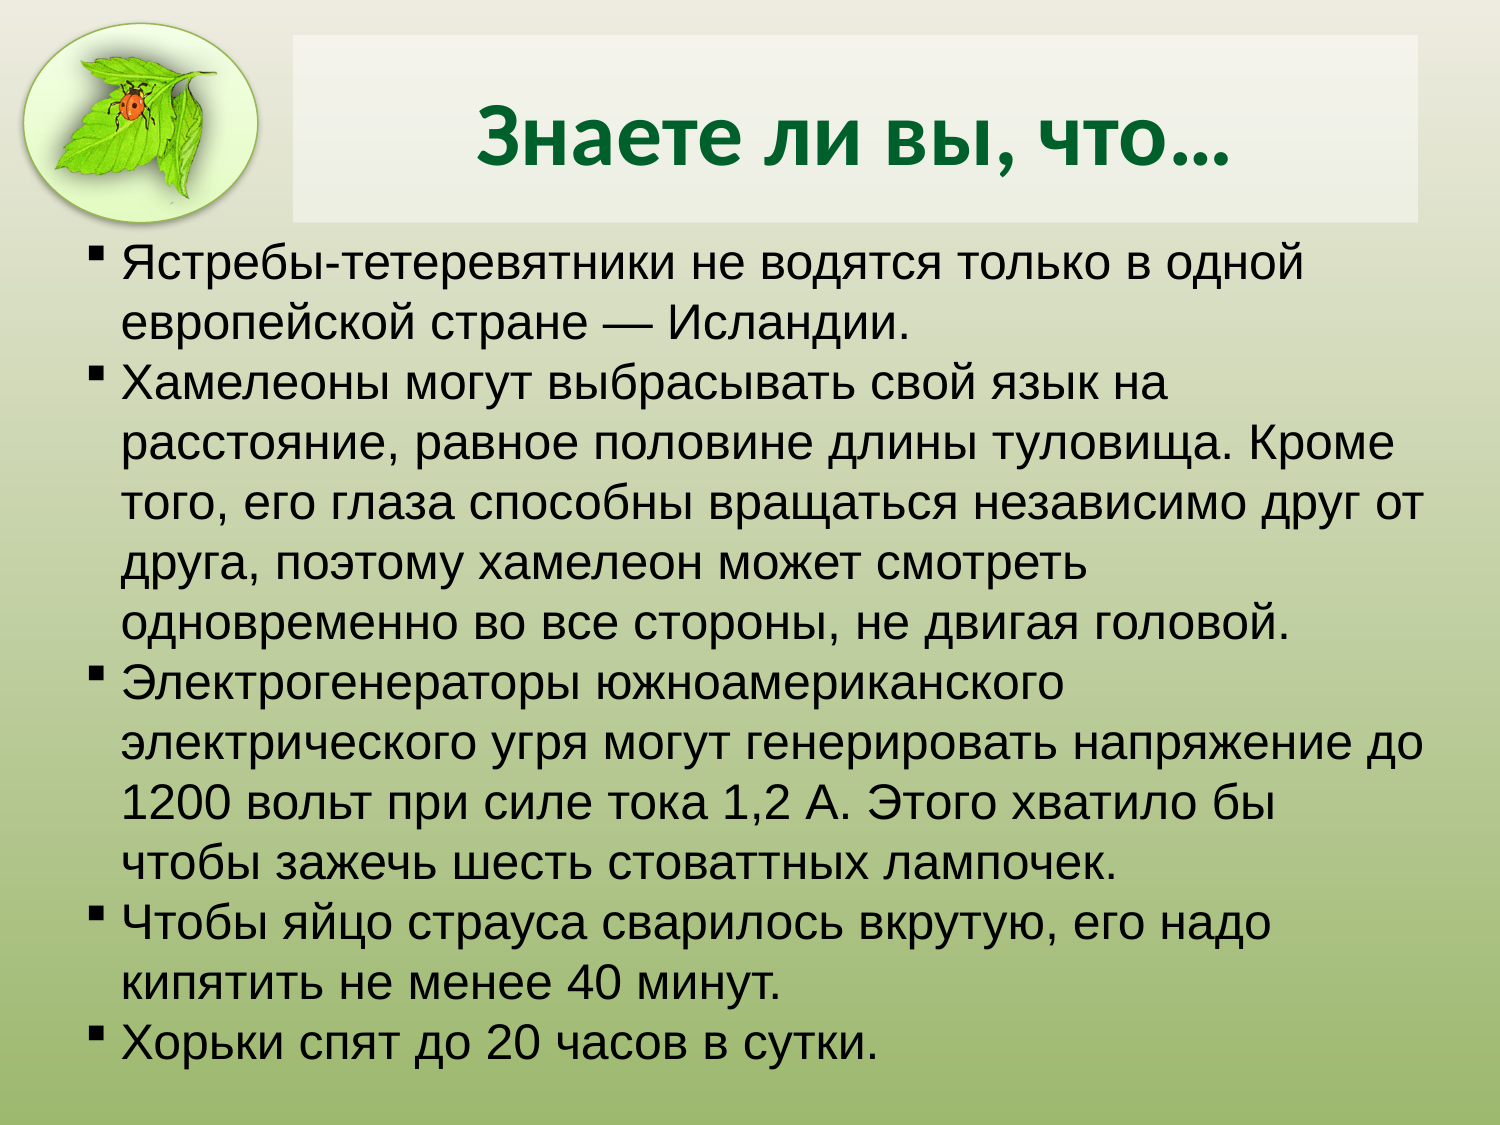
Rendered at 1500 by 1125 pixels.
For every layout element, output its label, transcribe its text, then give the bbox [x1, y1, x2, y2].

title Знаете ли вы, что… [292, 35, 1418, 222]
text_box Ястребы-тетеревятники не водятся только в одной европейской стране — Исландии. Хамелеоны могут выбрасывать свой язык на расстояние, равное половине длины туловища. Кроме того, его глаза способны вращаться независимо друг от друга, поэтому хамелеон может смотреть одновременно во все стороны, не двигая головой. Электрогенераторы южноамериканского электрического угря могут генерировать напряжение до 1200 вольт при силе тока 1,2 А. Этого хватило бы чтобы зажечь шесть стоваттных лампочек. Чтобы яйцо страуса сварилось вкрутую, его надо кипятить не менее 40 минут. Хорьки спят до 20 часов в сутки. [70, 222, 1442, 1078]
picture [46, 35, 227, 211]
